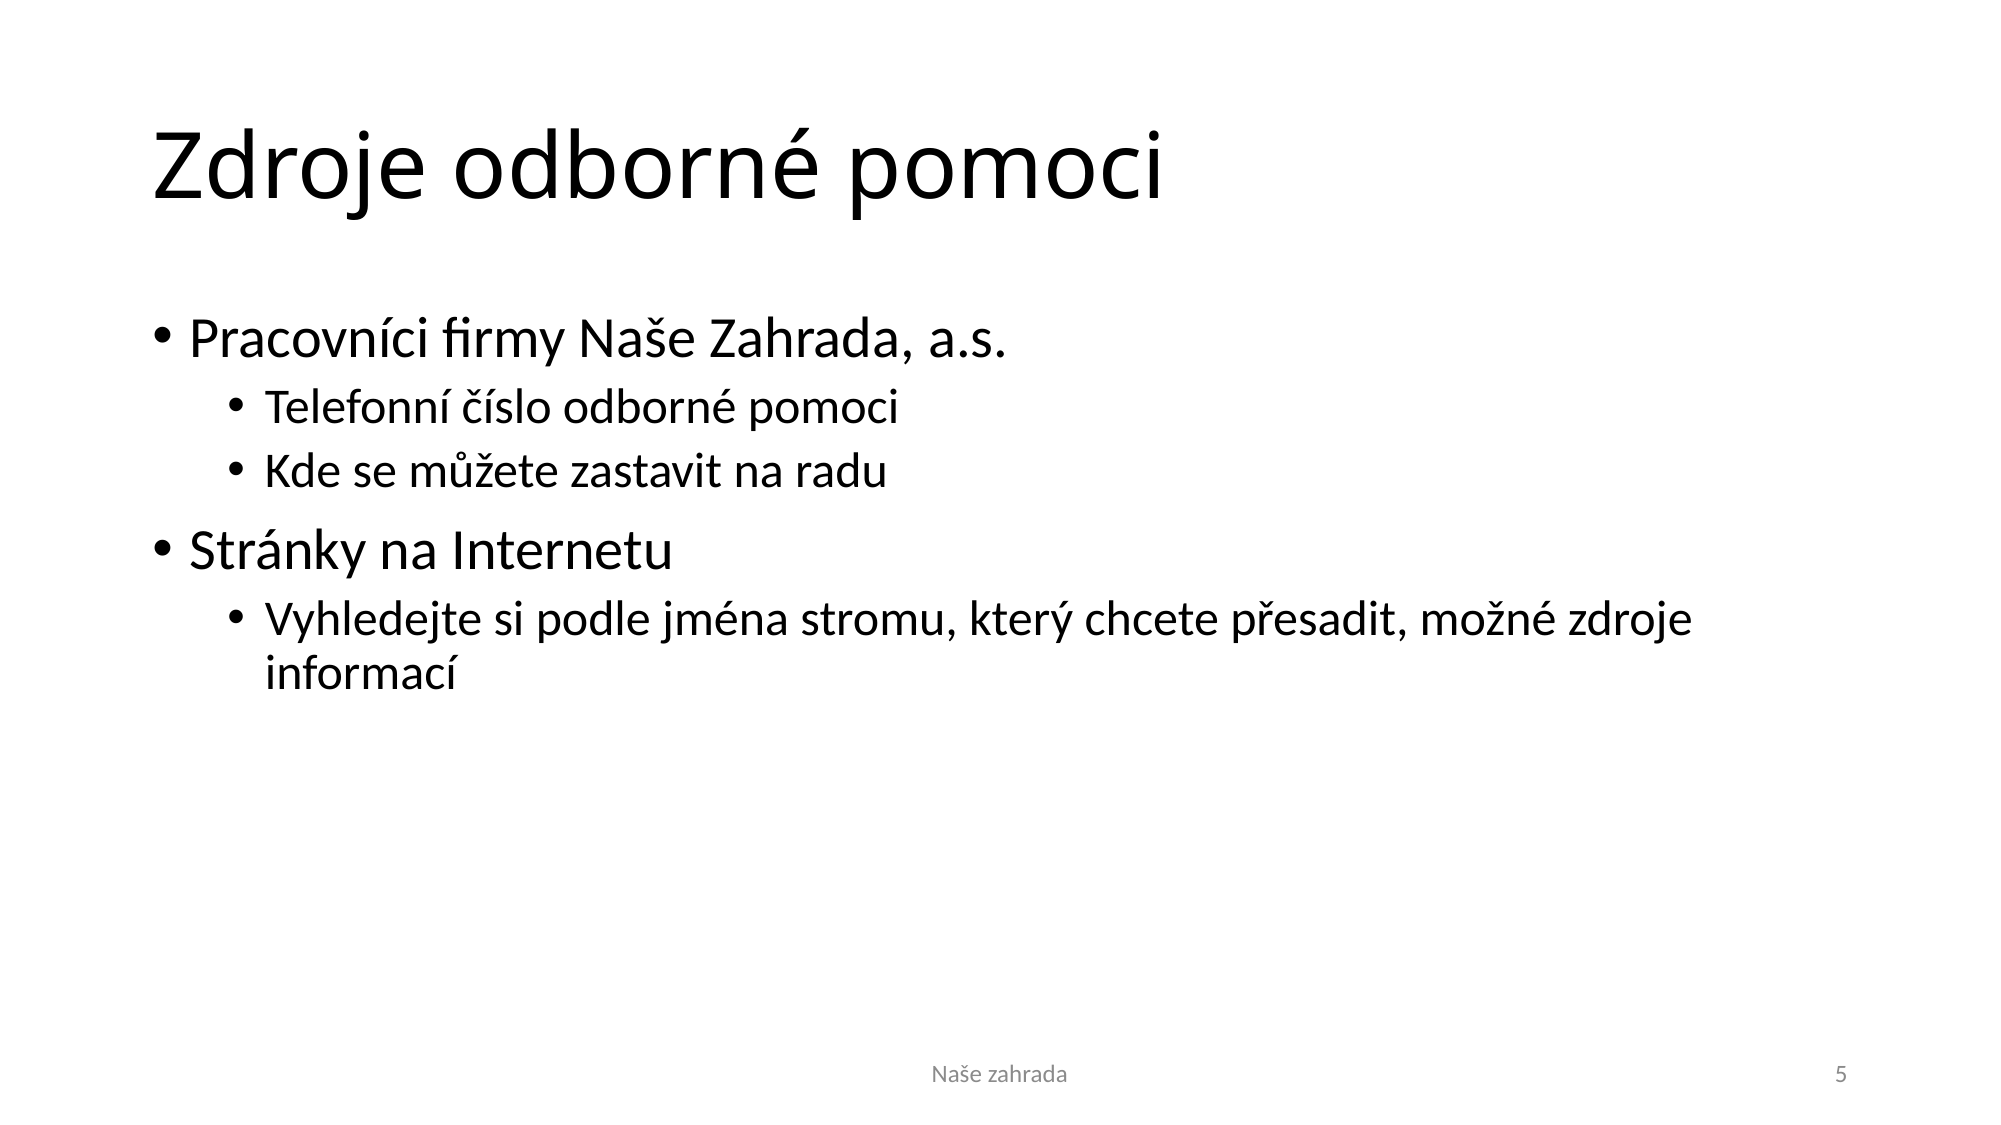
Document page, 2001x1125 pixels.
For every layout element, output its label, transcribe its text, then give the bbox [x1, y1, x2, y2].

title Zdroje odborné pomoci [137, 59, 1863, 278]
list Pracovníci firmy Naše Zahrada, a.s. Telefonní číslo odborné pomoci Kde se můžete zastavit na radu Stránky na Internetu Vyhledejte si podle jména stromu, který chcete přesadit, možné zdroje informací [137, 299, 1863, 1014]
footer Naše zahrada [662, 1042, 1338, 1103]
slide_number 5 [1412, 1042, 1863, 1103]
